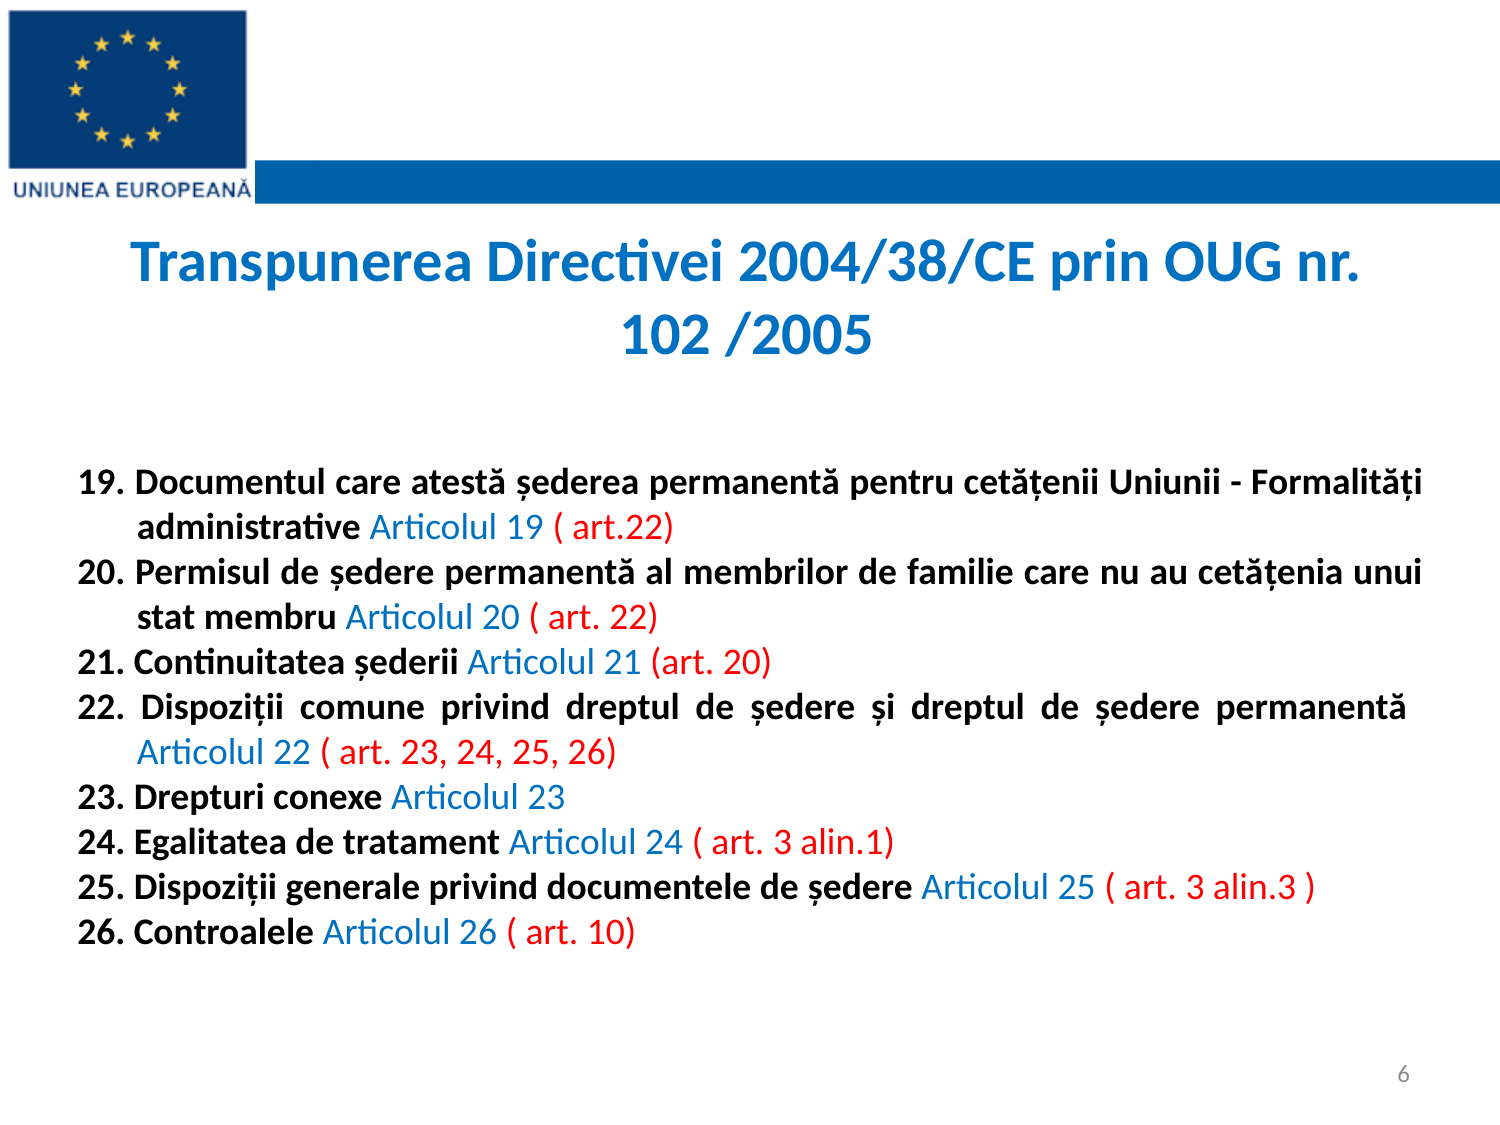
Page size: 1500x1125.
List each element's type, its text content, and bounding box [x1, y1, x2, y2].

slide_number 6 [1074, 1042, 1425, 1103]
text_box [259, 160, 1500, 204]
picture [0, 9, 255, 205]
text_box Transpunerea Directivei 2004/38/CE prin OUG nr. 102 /2005 [72, 212, 1423, 375]
text_box 19. Documentul care atestă șederea permanentă pentru cetățenii Uniunii - Formalități administrative Articolul 19 ( art.22) 20. Permisul de ședere permanentă al membrilor de familie care nu au cetățenia unui stat membru Articolul 20 ( art. 22) 21. Continuitatea șederii Articolul 21 (art. 20) 22. Dispoziții comune privind dreptul de ședere și dreptul de ședere permanentă Articolul 22 ( art. 23, 24, 25, 26) 23. Drepturi conexe Articolul 23 24. Egalitatea de tratament Articolul 24 ( art. 3 alin.1) 25. Dispoziții generale privind documentele de ședere Articolul 25 ( art. 3 alin.3 ) 26. Controalele Articolul 26 ( art. 10) [62, 450, 1438, 1080]
